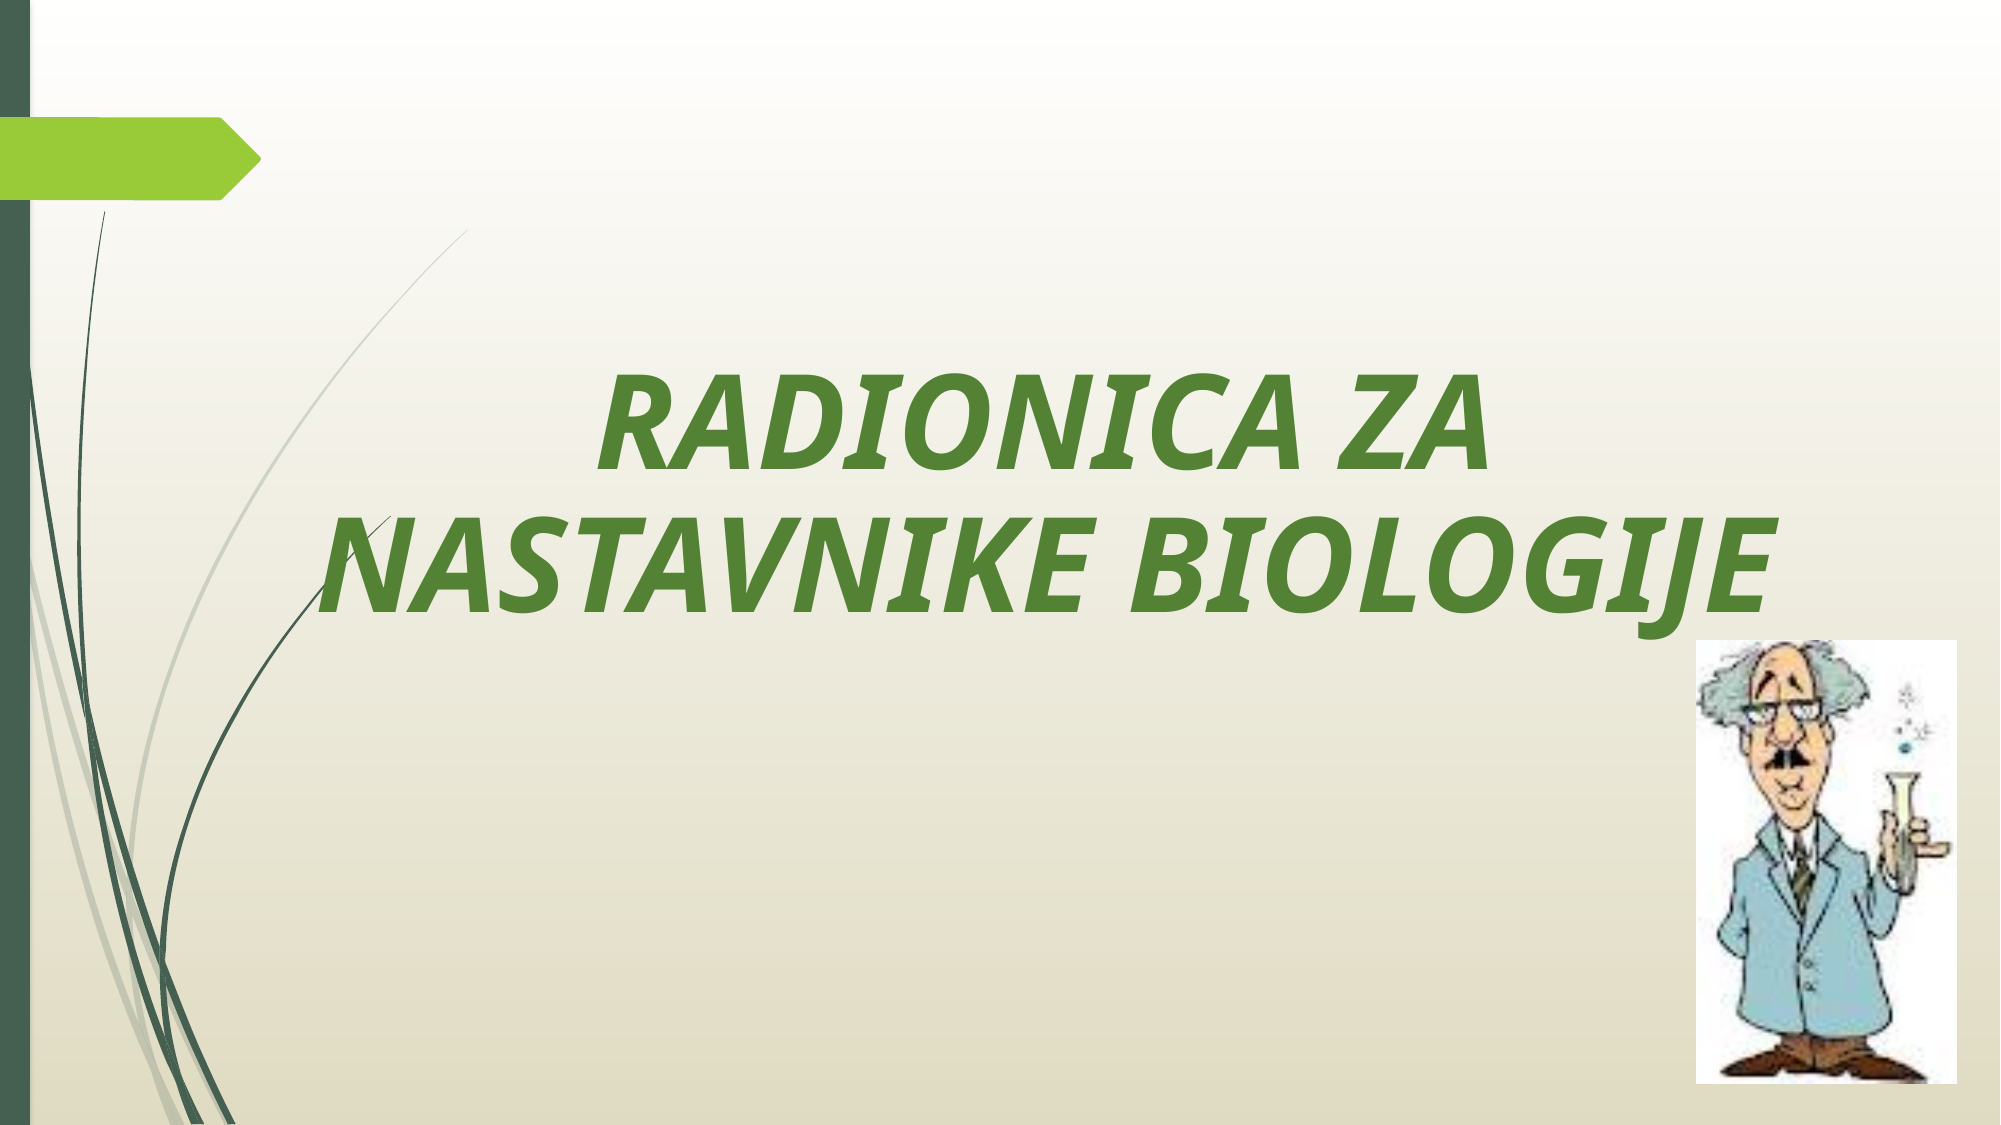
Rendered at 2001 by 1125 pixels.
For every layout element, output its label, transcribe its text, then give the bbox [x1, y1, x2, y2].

text_box RADIONICA ZA NASTAVNIKE BIOLOGIJE [294, 256, 1795, 649]
picture [1696, 639, 1957, 1084]
